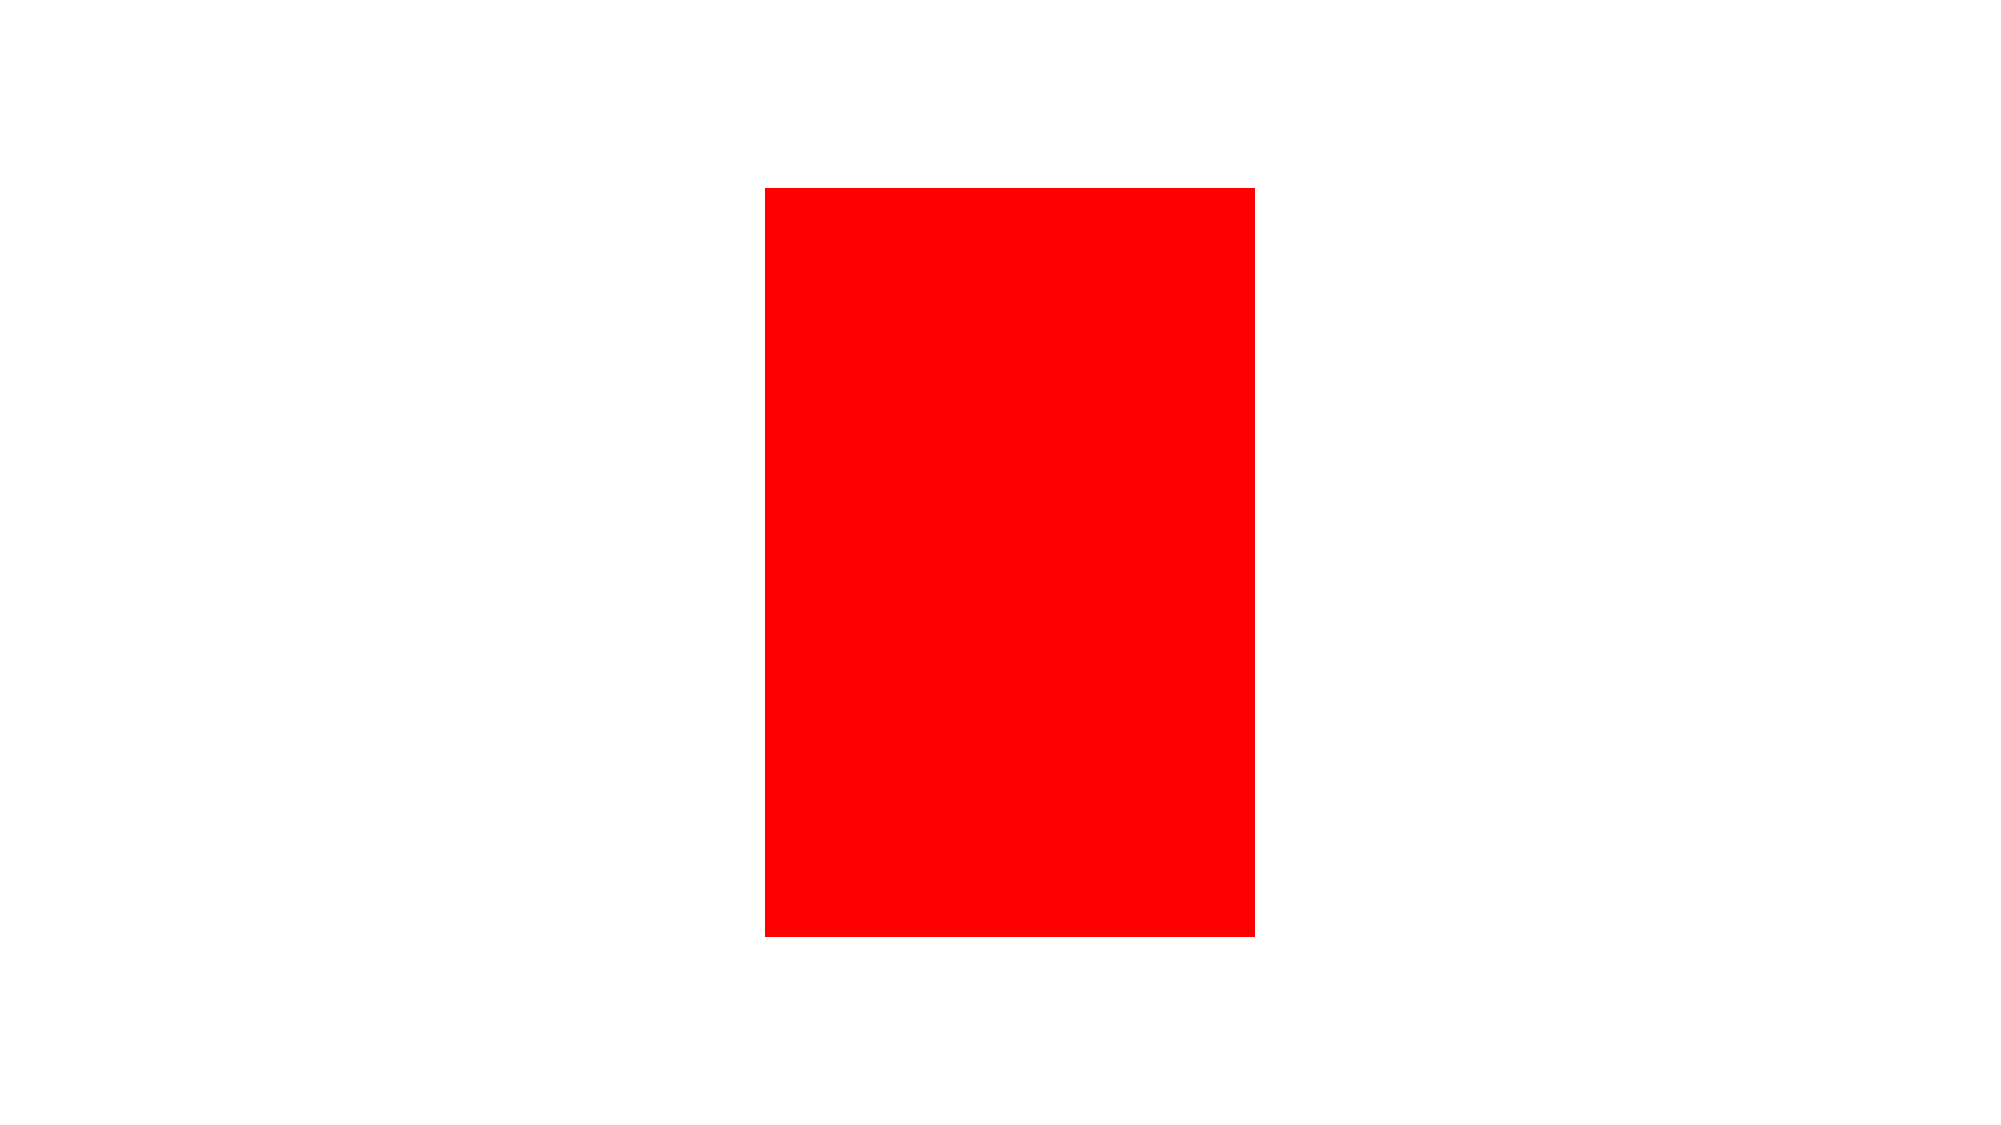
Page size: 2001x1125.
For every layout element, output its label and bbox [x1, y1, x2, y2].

text_box [764, 187, 1256, 938]
